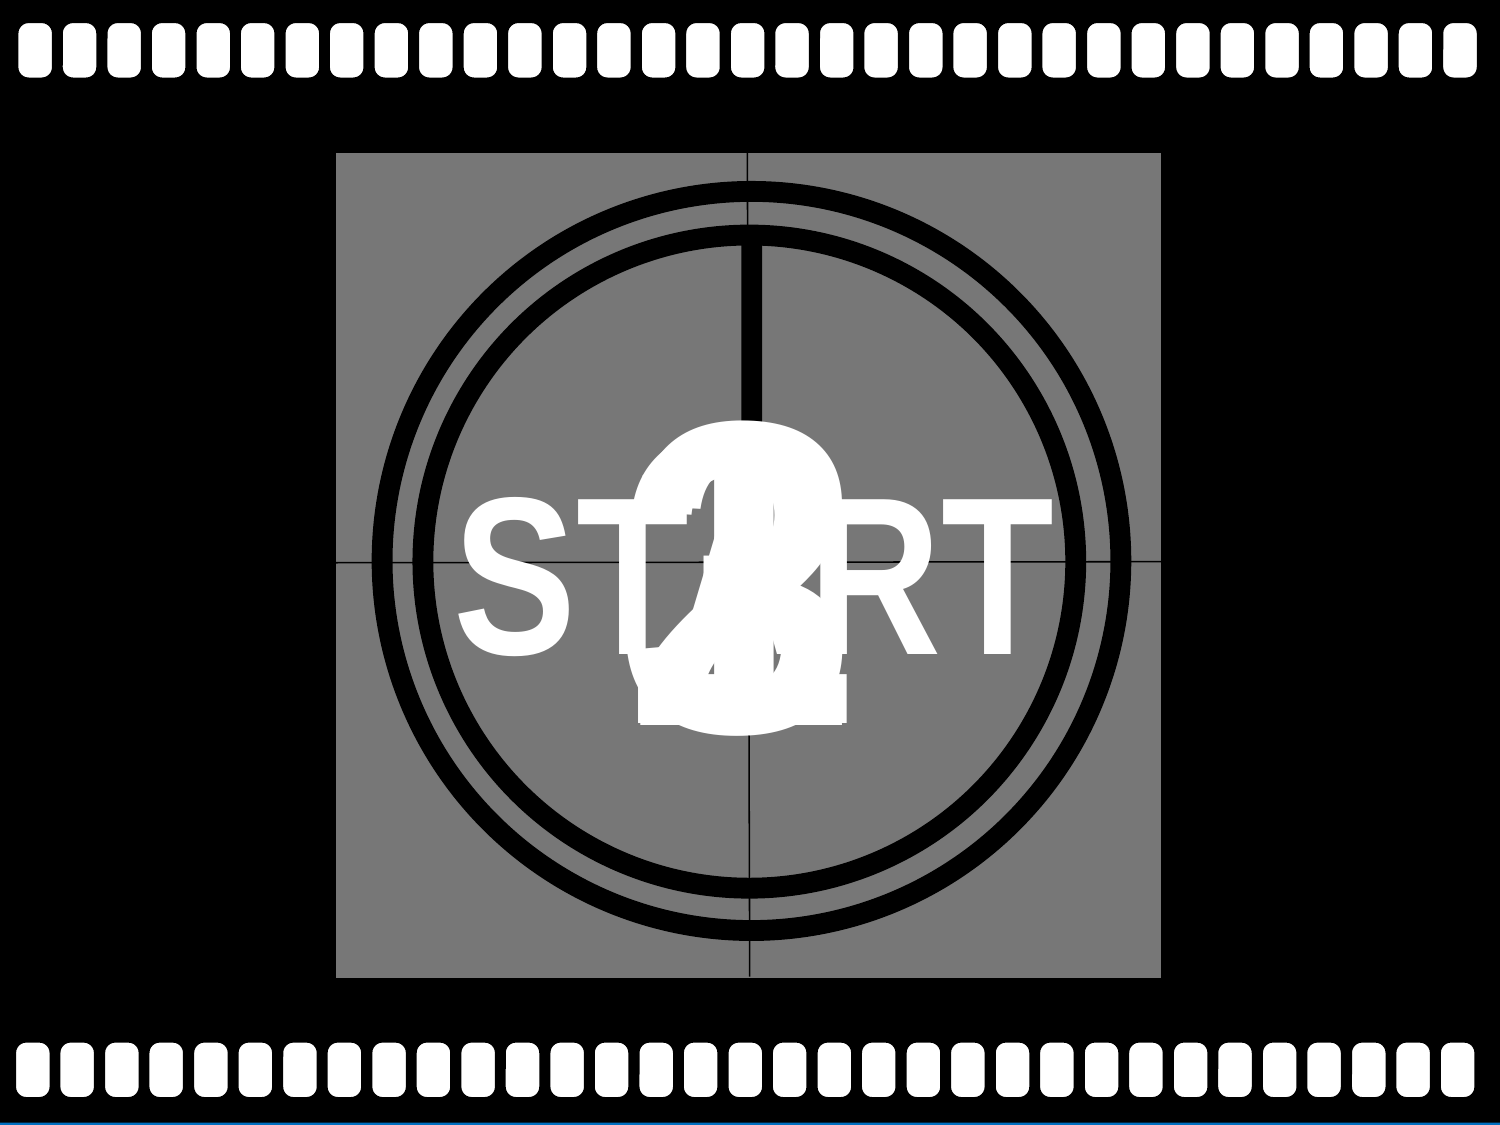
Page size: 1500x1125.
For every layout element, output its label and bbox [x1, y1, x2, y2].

text_box [0, 0, 1500, 1123]
text_box [427, 234, 1076, 888]
